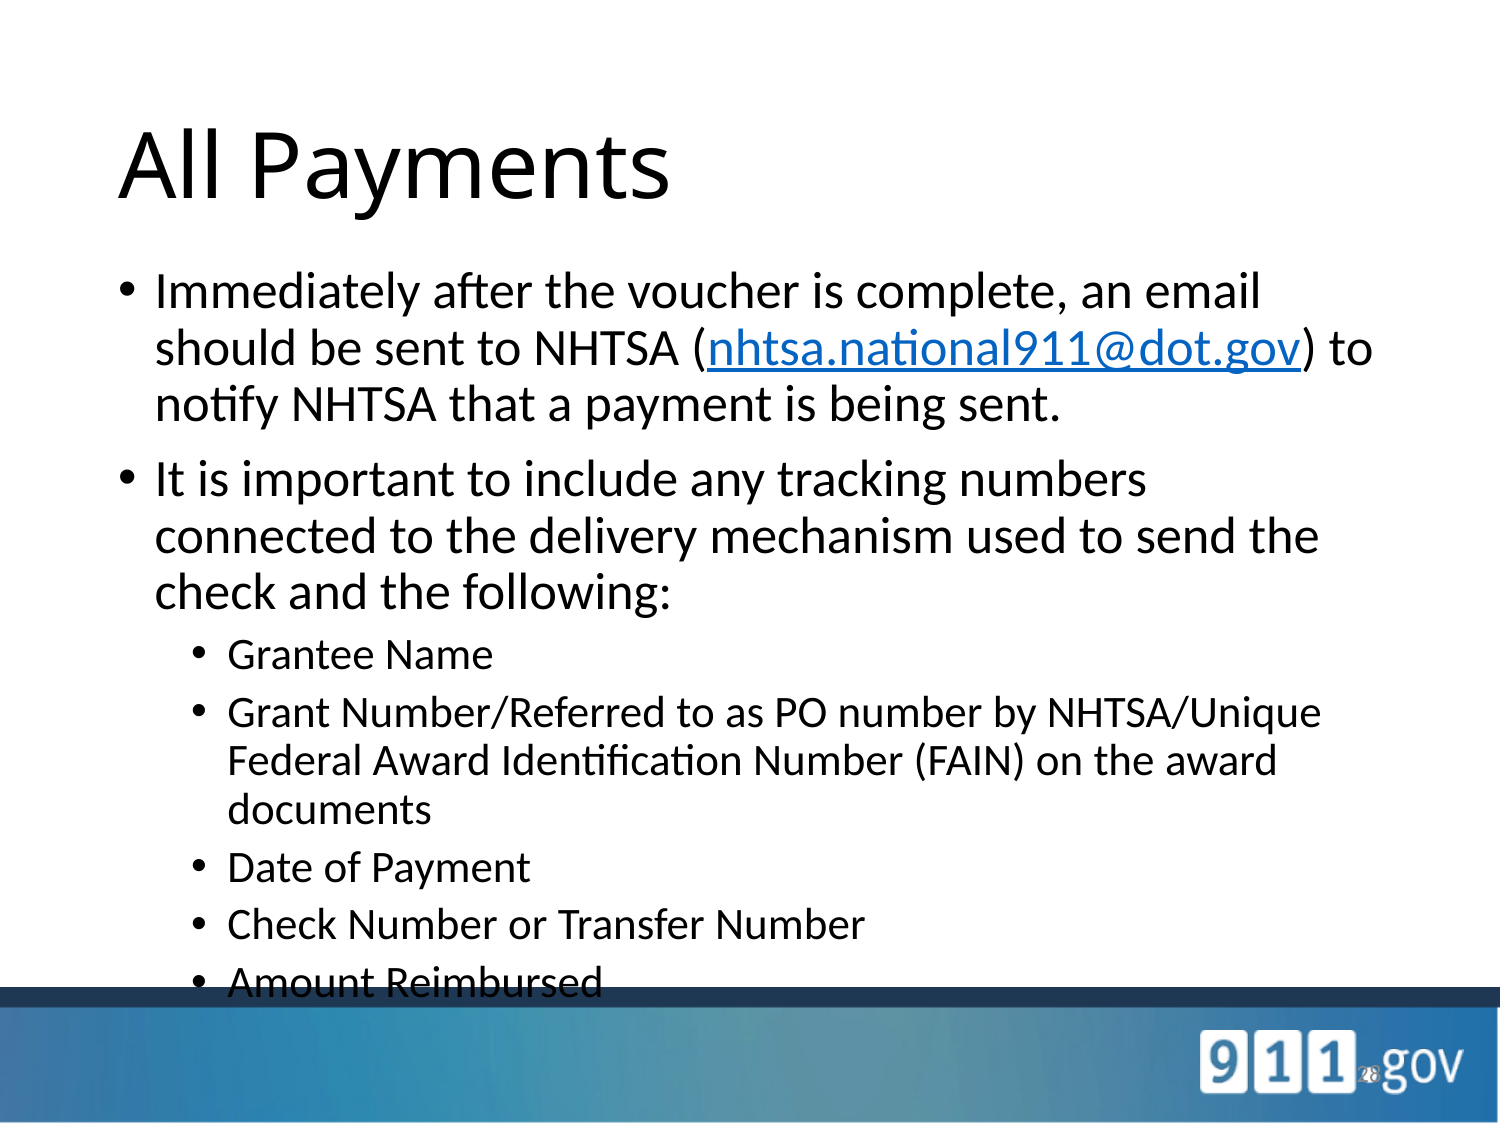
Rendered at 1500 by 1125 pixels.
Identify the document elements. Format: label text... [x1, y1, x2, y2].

list Immediately after the voucher is complete, an email should be sent to NHTSA (nhtsa.national911@dot.gov) to notify NHTSA that a payment is being sent. It is important to include any tracking numbers connected to the delivery mechanism used to send the check and the following: Grantee Name Grant Number/Referred to as PO number by NHTSA/Unique Federal Award Identification Number (FAIN) on the award documents Date of Payment Check Number or Transfer Number Amount Reimbursed [103, 255, 1397, 1018]
title All Payments [103, 59, 1397, 255]
picture [0, 987, 1500, 1125]
slide_number 28 [1059, 1042, 1397, 1103]
